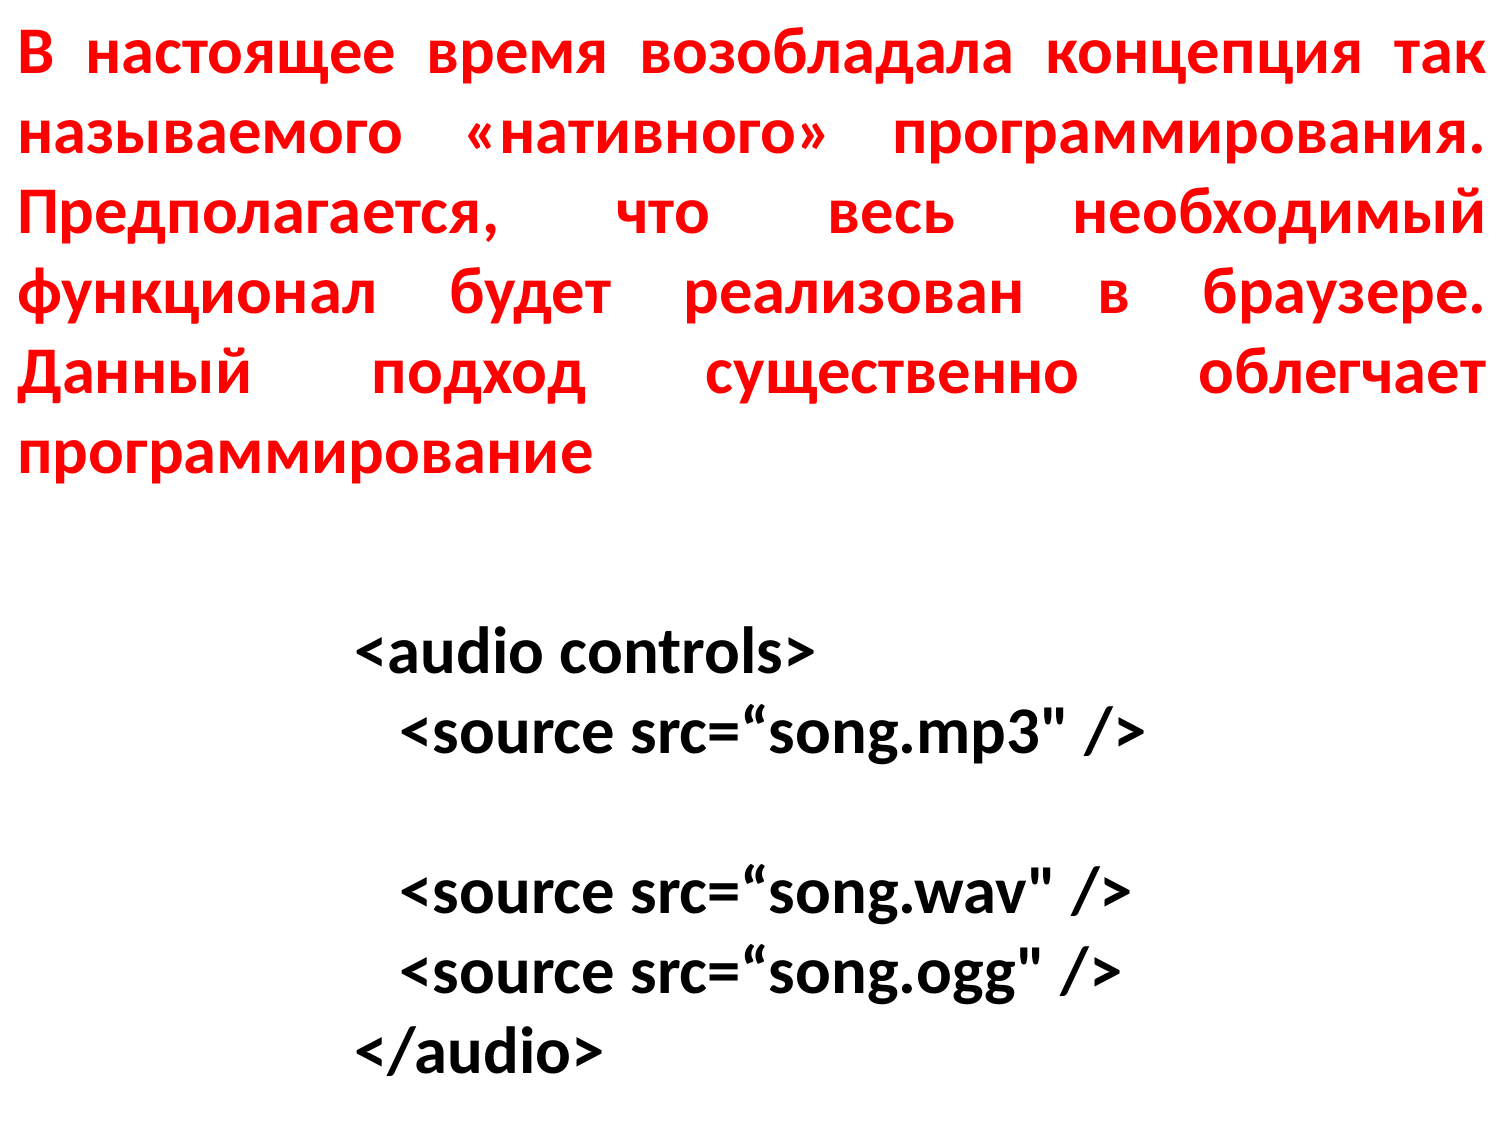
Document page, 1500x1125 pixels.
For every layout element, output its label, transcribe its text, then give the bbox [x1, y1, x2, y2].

text_box <audio controls> <source src=“song.mp3" /> <source src=“song.wav" /> <source src=“song.ogg" /> </audio> [339, 599, 1165, 1095]
text_box В настоящее время возобладала концепция так называемого «нативного» программирования. Предполагается, что весь необходимый функционал будет реализован в браузере. Данный подход существенно облегчает программирование [2, 0, 1500, 495]
